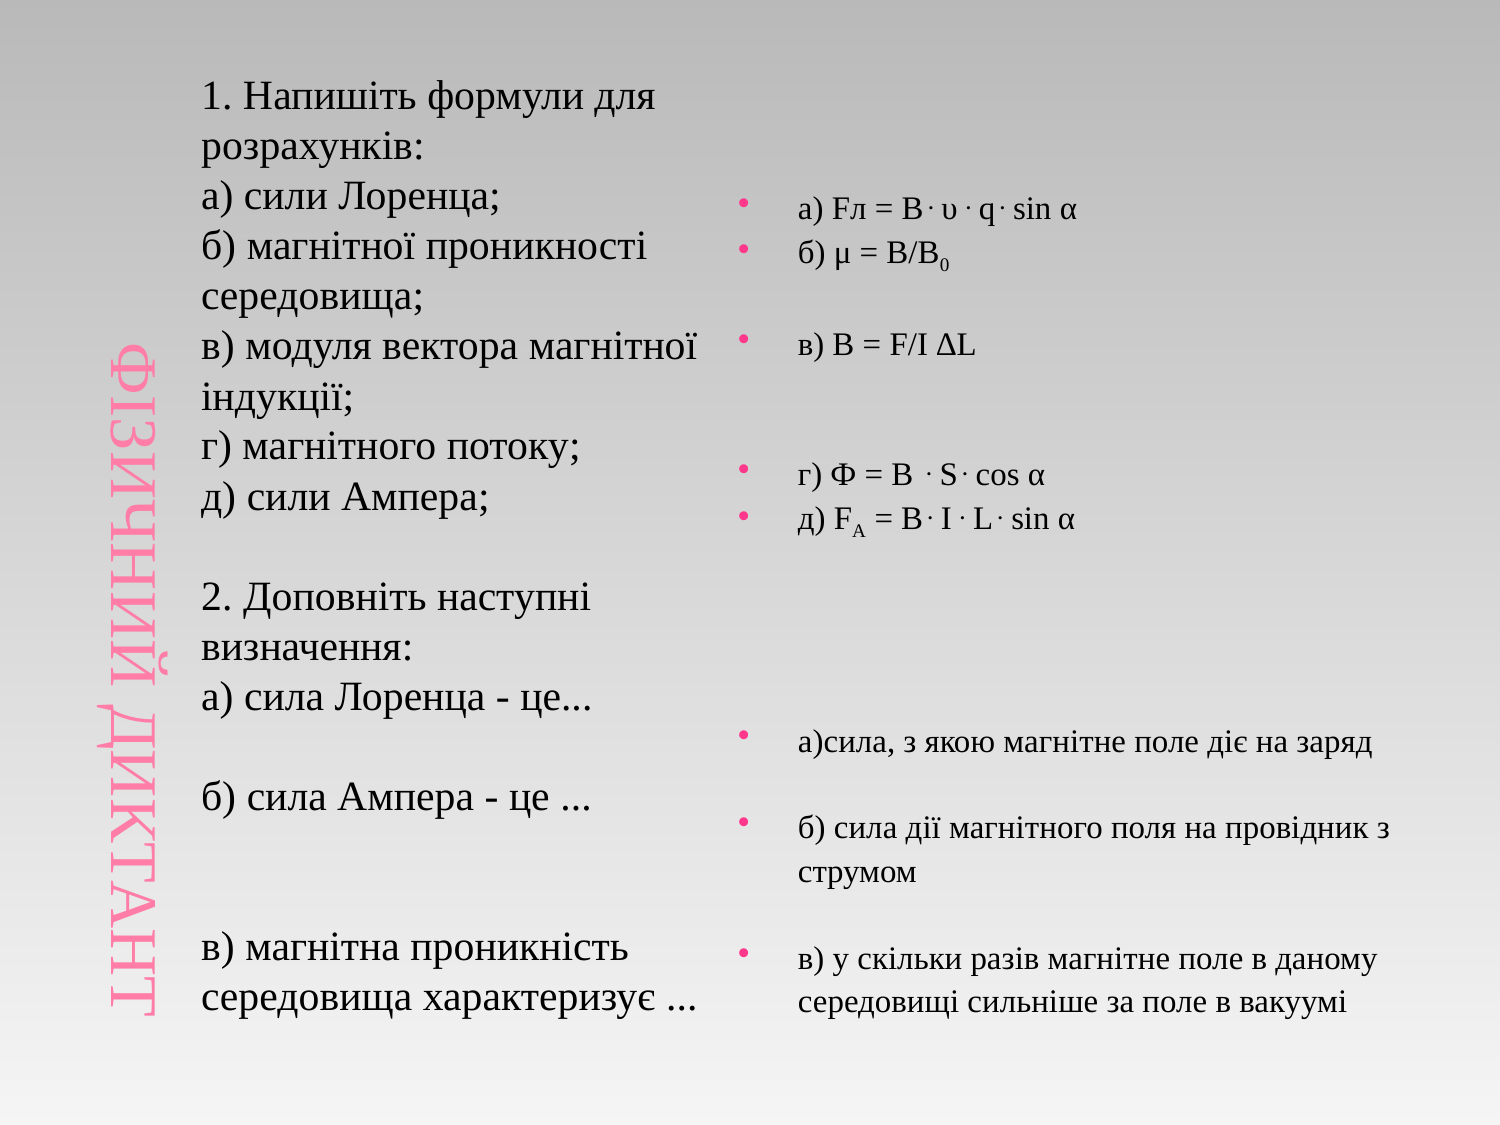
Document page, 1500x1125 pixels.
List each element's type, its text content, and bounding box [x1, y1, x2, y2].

list 1. Напишіть формули для розрахунків: а) сили Лоренца; б) магнітної проникності середовища; в) модуля вектора магнітної індукції; г) магнітного потоку; д) сили Ампера; 2. Доповніть наступні визначення: а) сила Лоренца - це... б) сила Ампера - це ... в) магнітна проникність середовища характеризує ... [186, 60, 739, 1036]
title Фізичний диктант [36, 60, 186, 1036]
list а) Fл = В . υ . q . sin α б) μ = В/В0 в) В = F/І ∆L г) Ф = В . S . cos α д) FА = В . І . L . sin α а)сила, з якою магнітне поле діє на заряд б) сила дії магнітного поля на провідник з струмом в) у скільки разів магнітне поле в даному середовищі сильніше за поле в вакуумі [714, 52, 1465, 1035]
